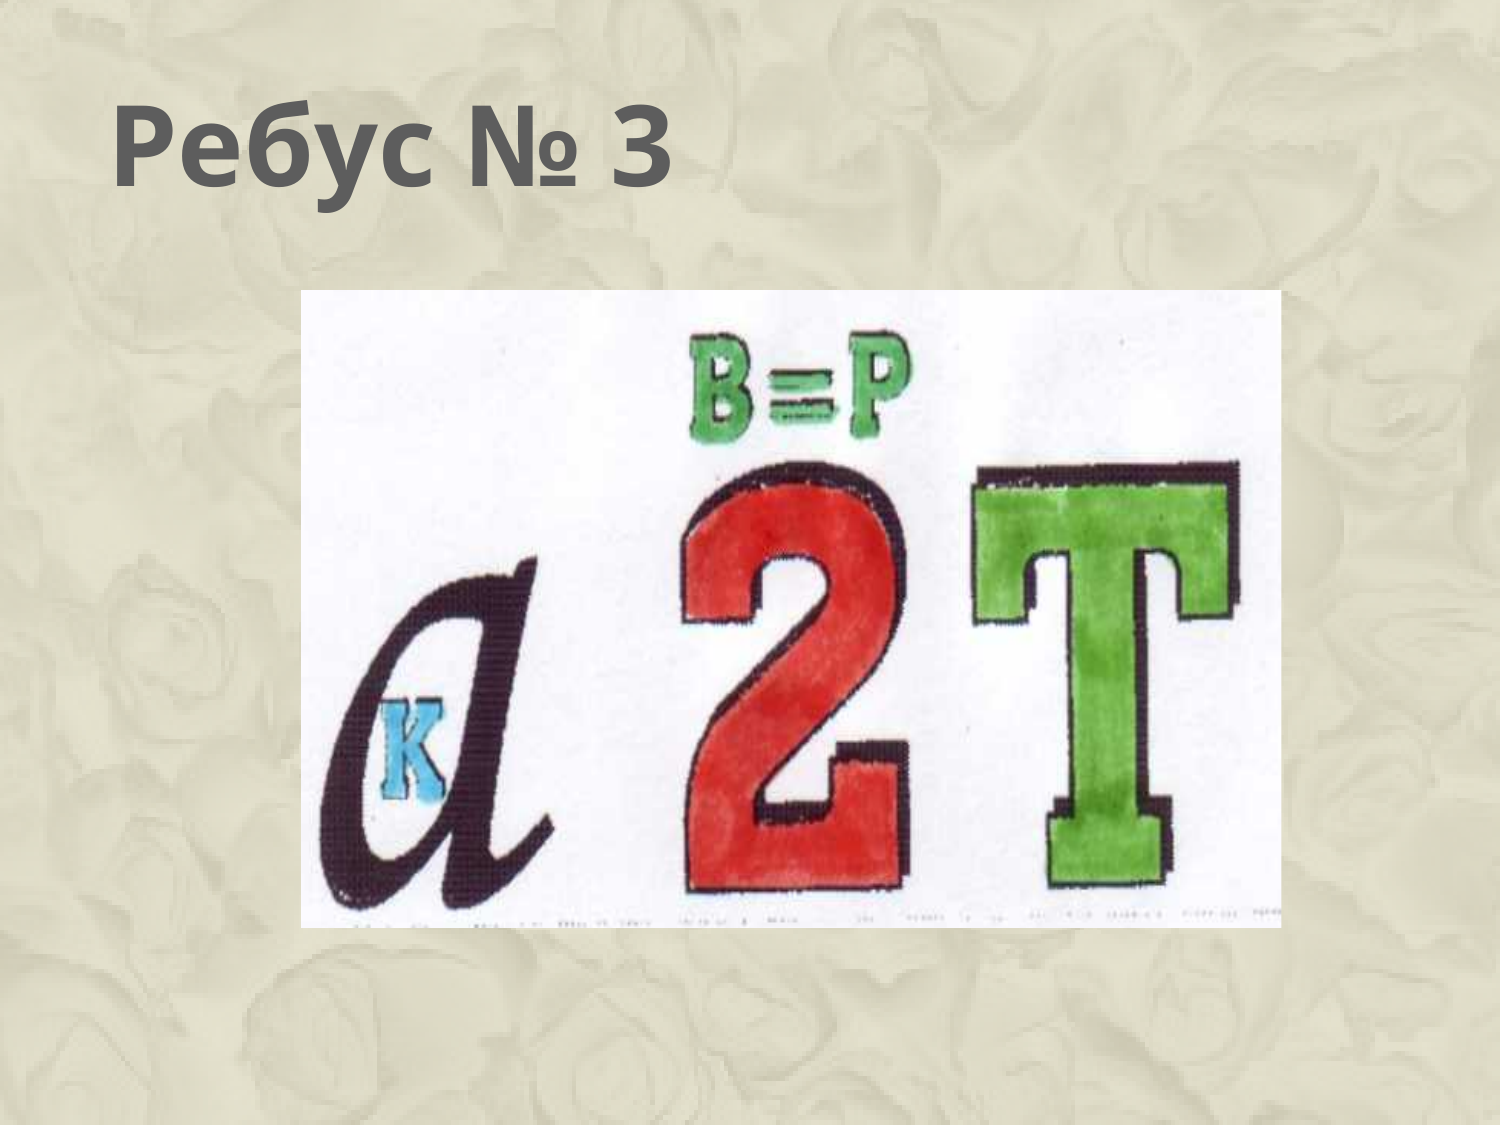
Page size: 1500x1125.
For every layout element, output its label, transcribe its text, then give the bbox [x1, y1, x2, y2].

picture [300, 290, 1282, 928]
text_box Ребус № 3 [92, 66, 690, 217]
